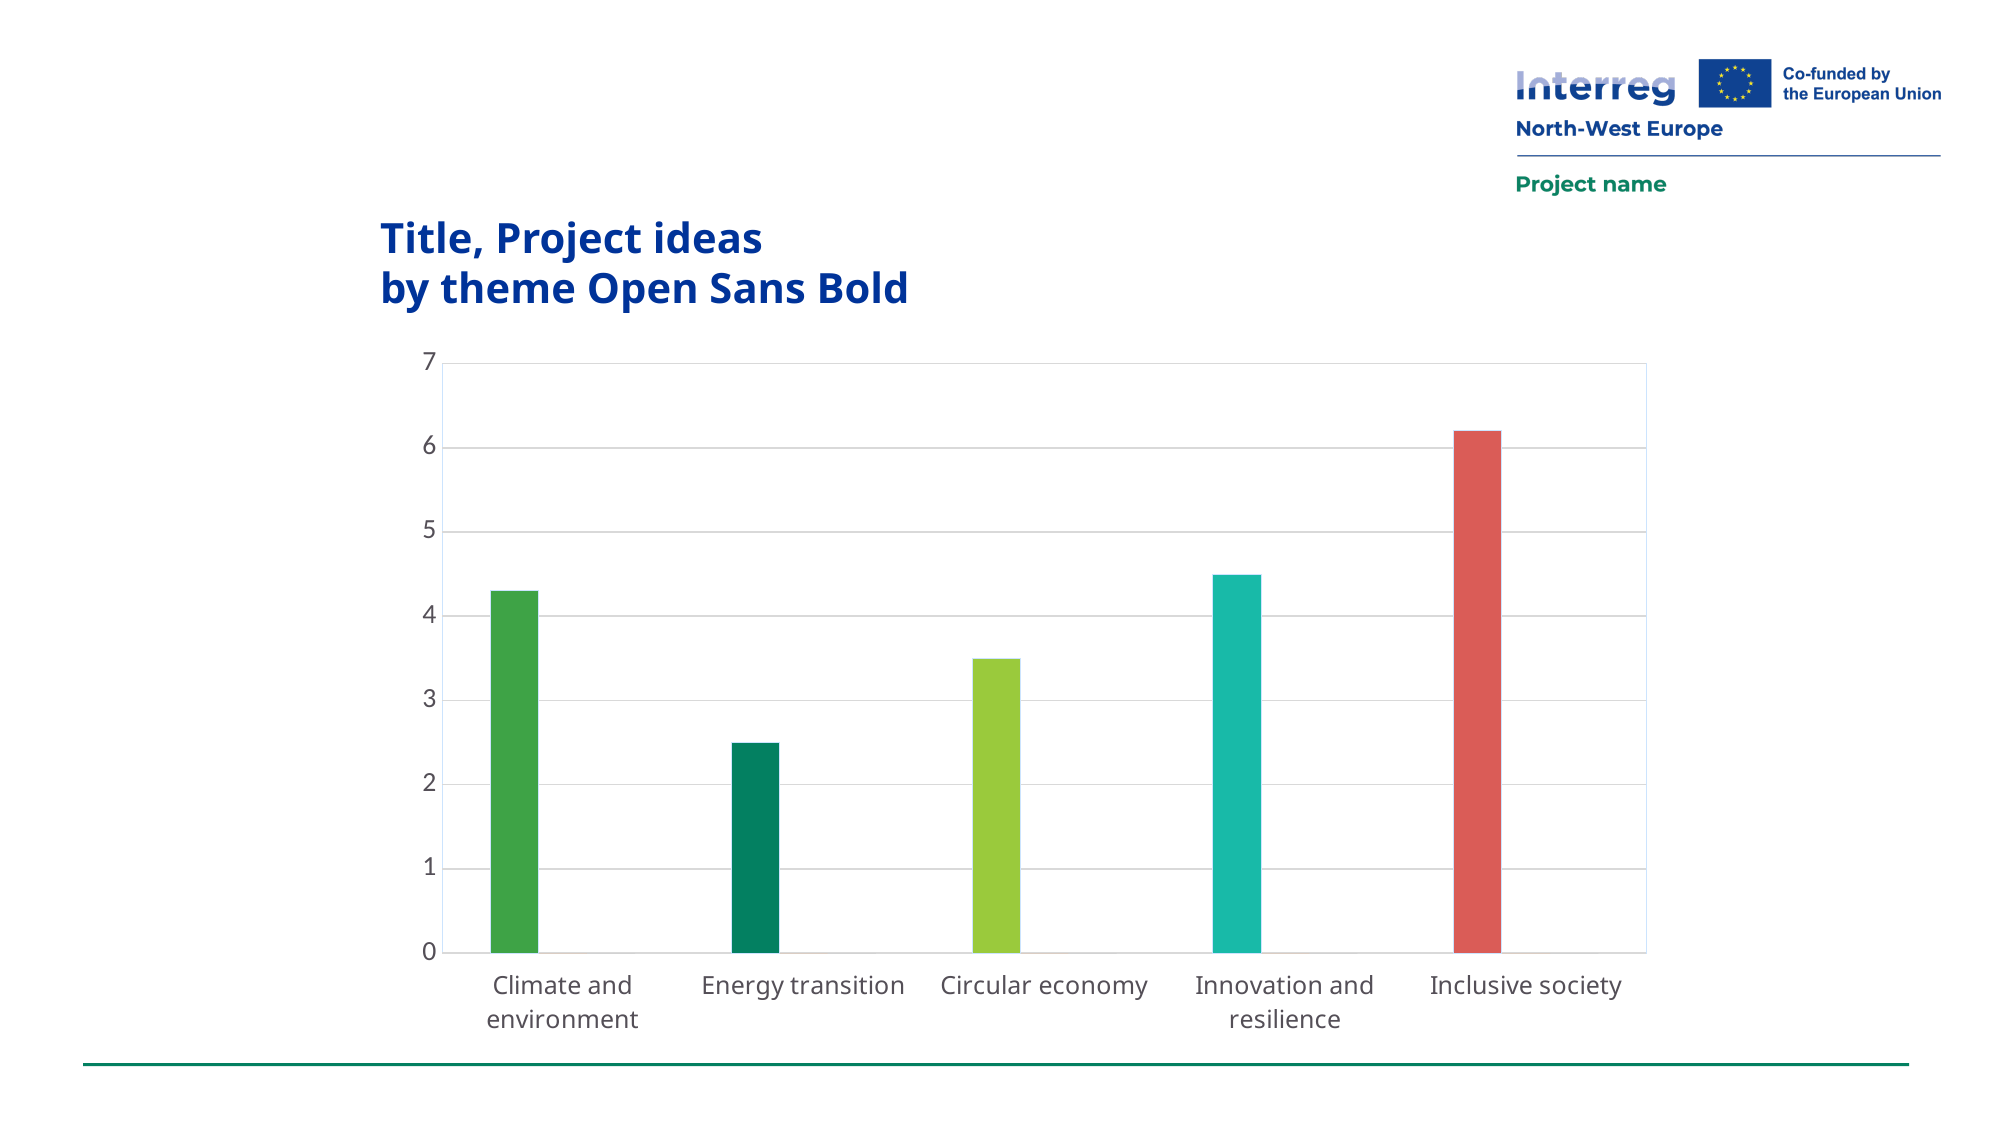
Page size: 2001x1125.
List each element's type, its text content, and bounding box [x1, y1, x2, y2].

picture [1458, 0, 2000, 251]
text_box Title, Project ideas by theme Open Sans Bold [365, 204, 1109, 352]
chart [403, 246, 1649, 1045]
